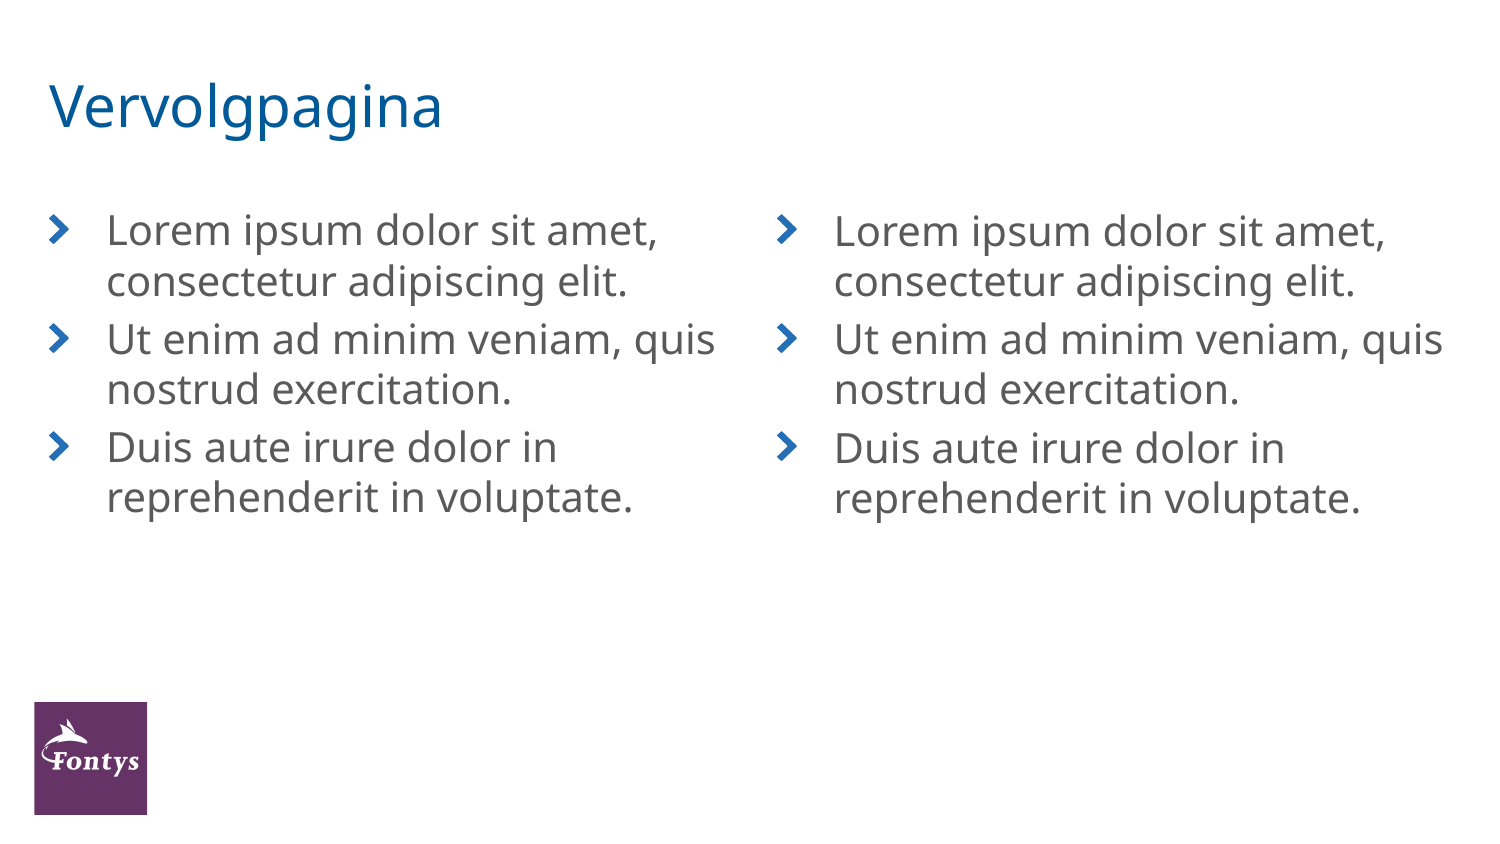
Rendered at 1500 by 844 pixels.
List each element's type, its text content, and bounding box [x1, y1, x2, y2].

picture [49, 431, 69, 461]
picture [777, 323, 797, 353]
list Lorem ipsum dolor sit amet, consectetur adipiscing elit. Ut enim ad minim veniam, quis nostrud exercitation. Duis aute irure dolor in reprehenderit in voluptate. [762, 196, 1466, 672]
picture [34, 702, 159, 815]
list Lorem ipsum dolor sit amet, consectetur adipiscing elit. Ut enim ad minim veniam, quis nostrud exercitation. Duis aute irure dolor in reprehenderit in voluptate. [34, 196, 738, 672]
picture [49, 214, 69, 244]
title Vervolgpagina [34, 33, 1466, 175]
picture [777, 214, 797, 244]
picture [777, 431, 797, 461]
picture [49, 323, 69, 353]
